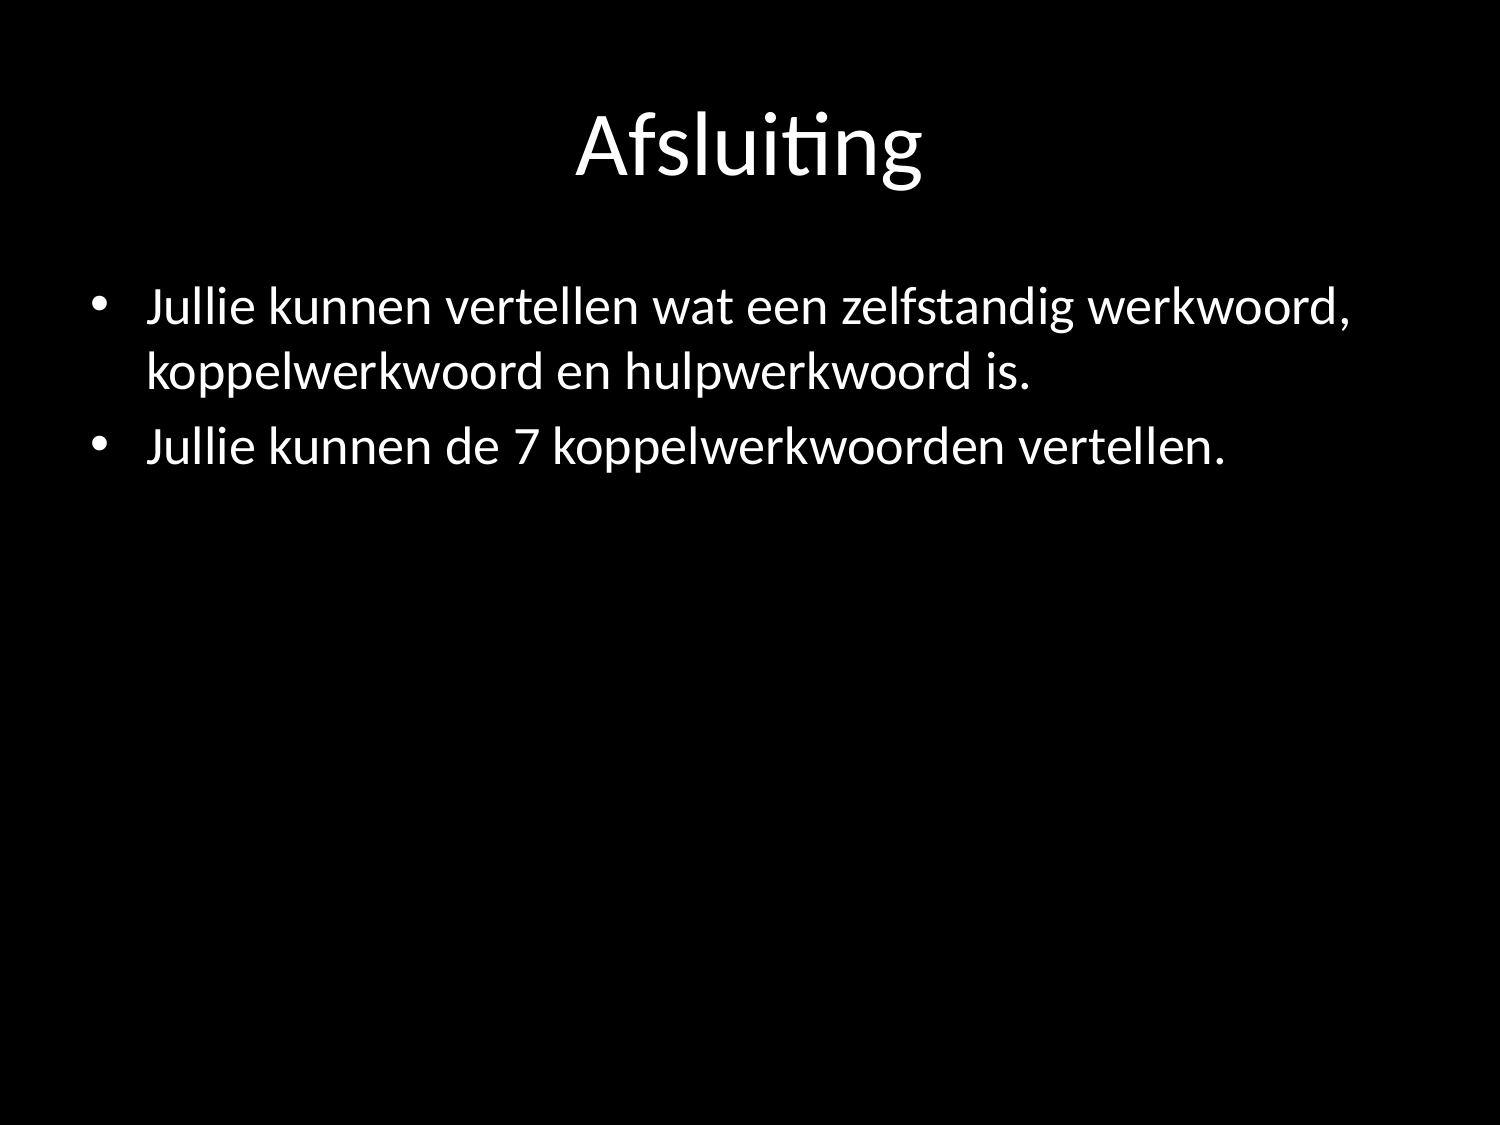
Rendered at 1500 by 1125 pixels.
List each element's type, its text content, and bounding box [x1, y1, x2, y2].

title Afsluiting [75, 45, 1425, 233]
list Jullie kunnen vertellen wat een zelfstandig werkwoord, koppelwerkwoord en hulpwerkwoord is. Jullie kunnen de 7 koppelwerkwoorden vertellen. [75, 262, 1425, 1005]
